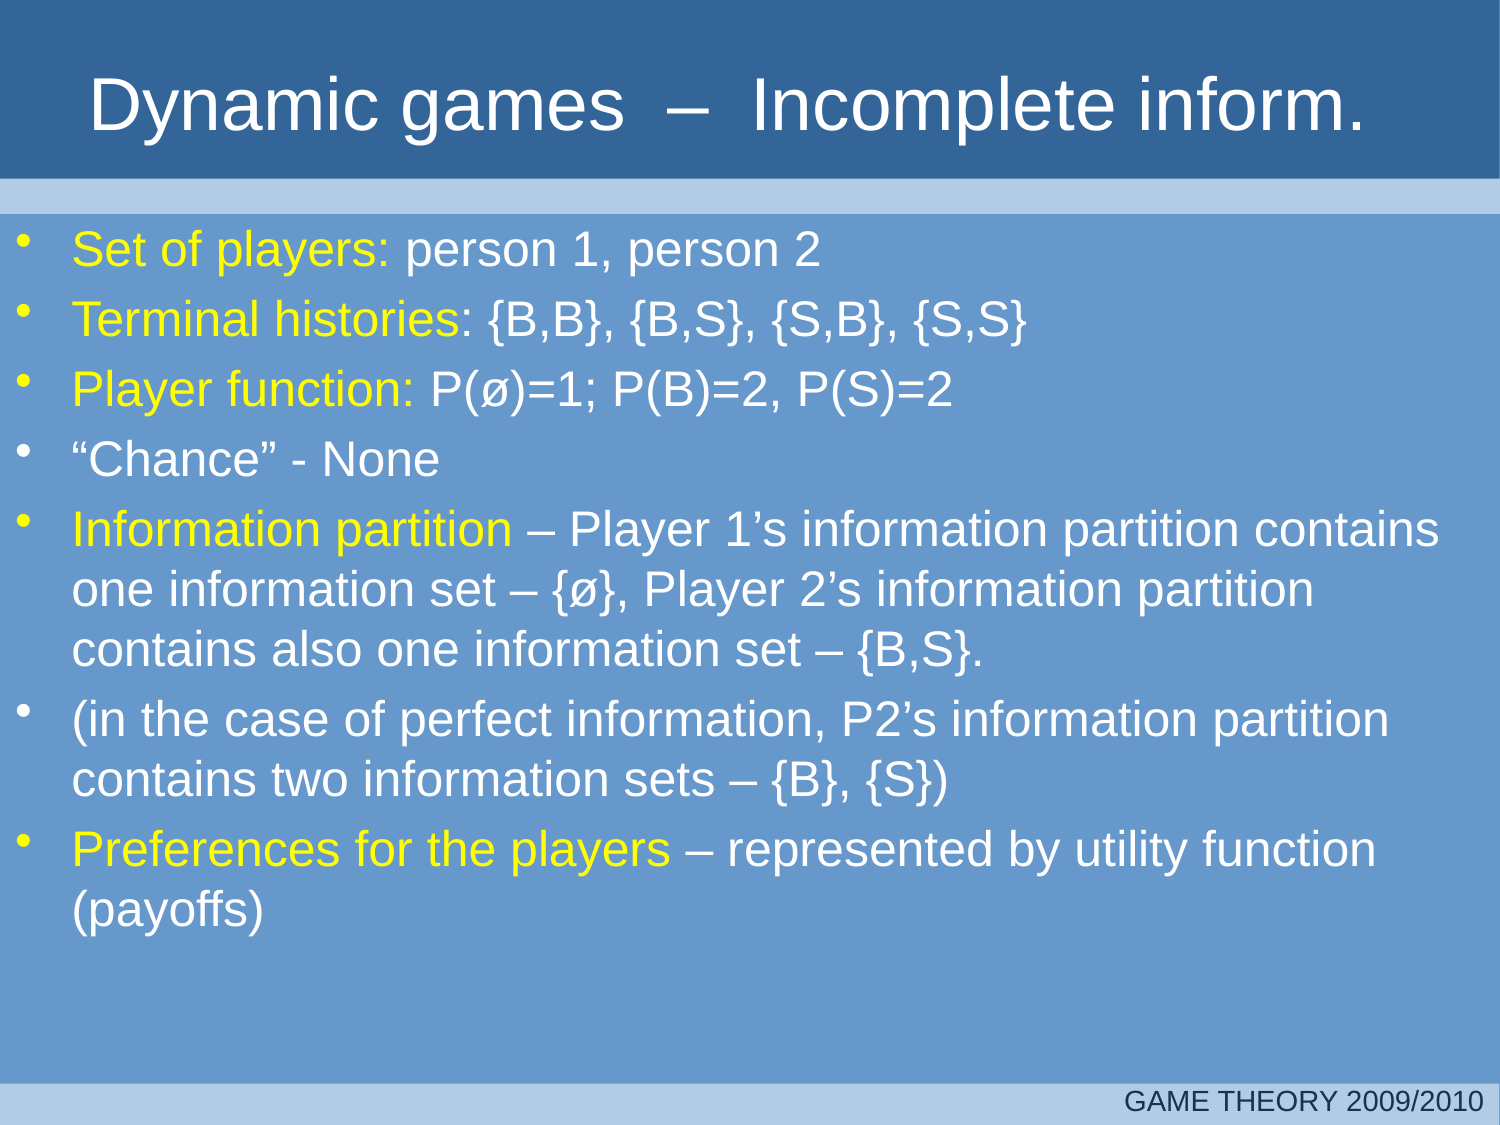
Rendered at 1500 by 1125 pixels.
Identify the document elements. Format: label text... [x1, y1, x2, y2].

text_box Dynamic games – Incomplete inform. [73, 41, 1434, 160]
list Set of players: person 1, person 2 Terminal histories: {B,B}, {B,S}, {S,B}, {S,S} Player function: P(ø)=1; P(B)=2, P(S)=2 “Chance” - None Information partition – Player 1’s information partition contains one information set – {ø}, Player 2’s information partition contains also one information set – {B,S}. (in the case of perfect information, P2’s information partition contains two information sets – {B}, {S}) Preferences for the players – represented by utility function (payoffs) [0, 208, 1500, 966]
text_box GAME THEORY 2009/2010 [1109, 1075, 1500, 1125]
